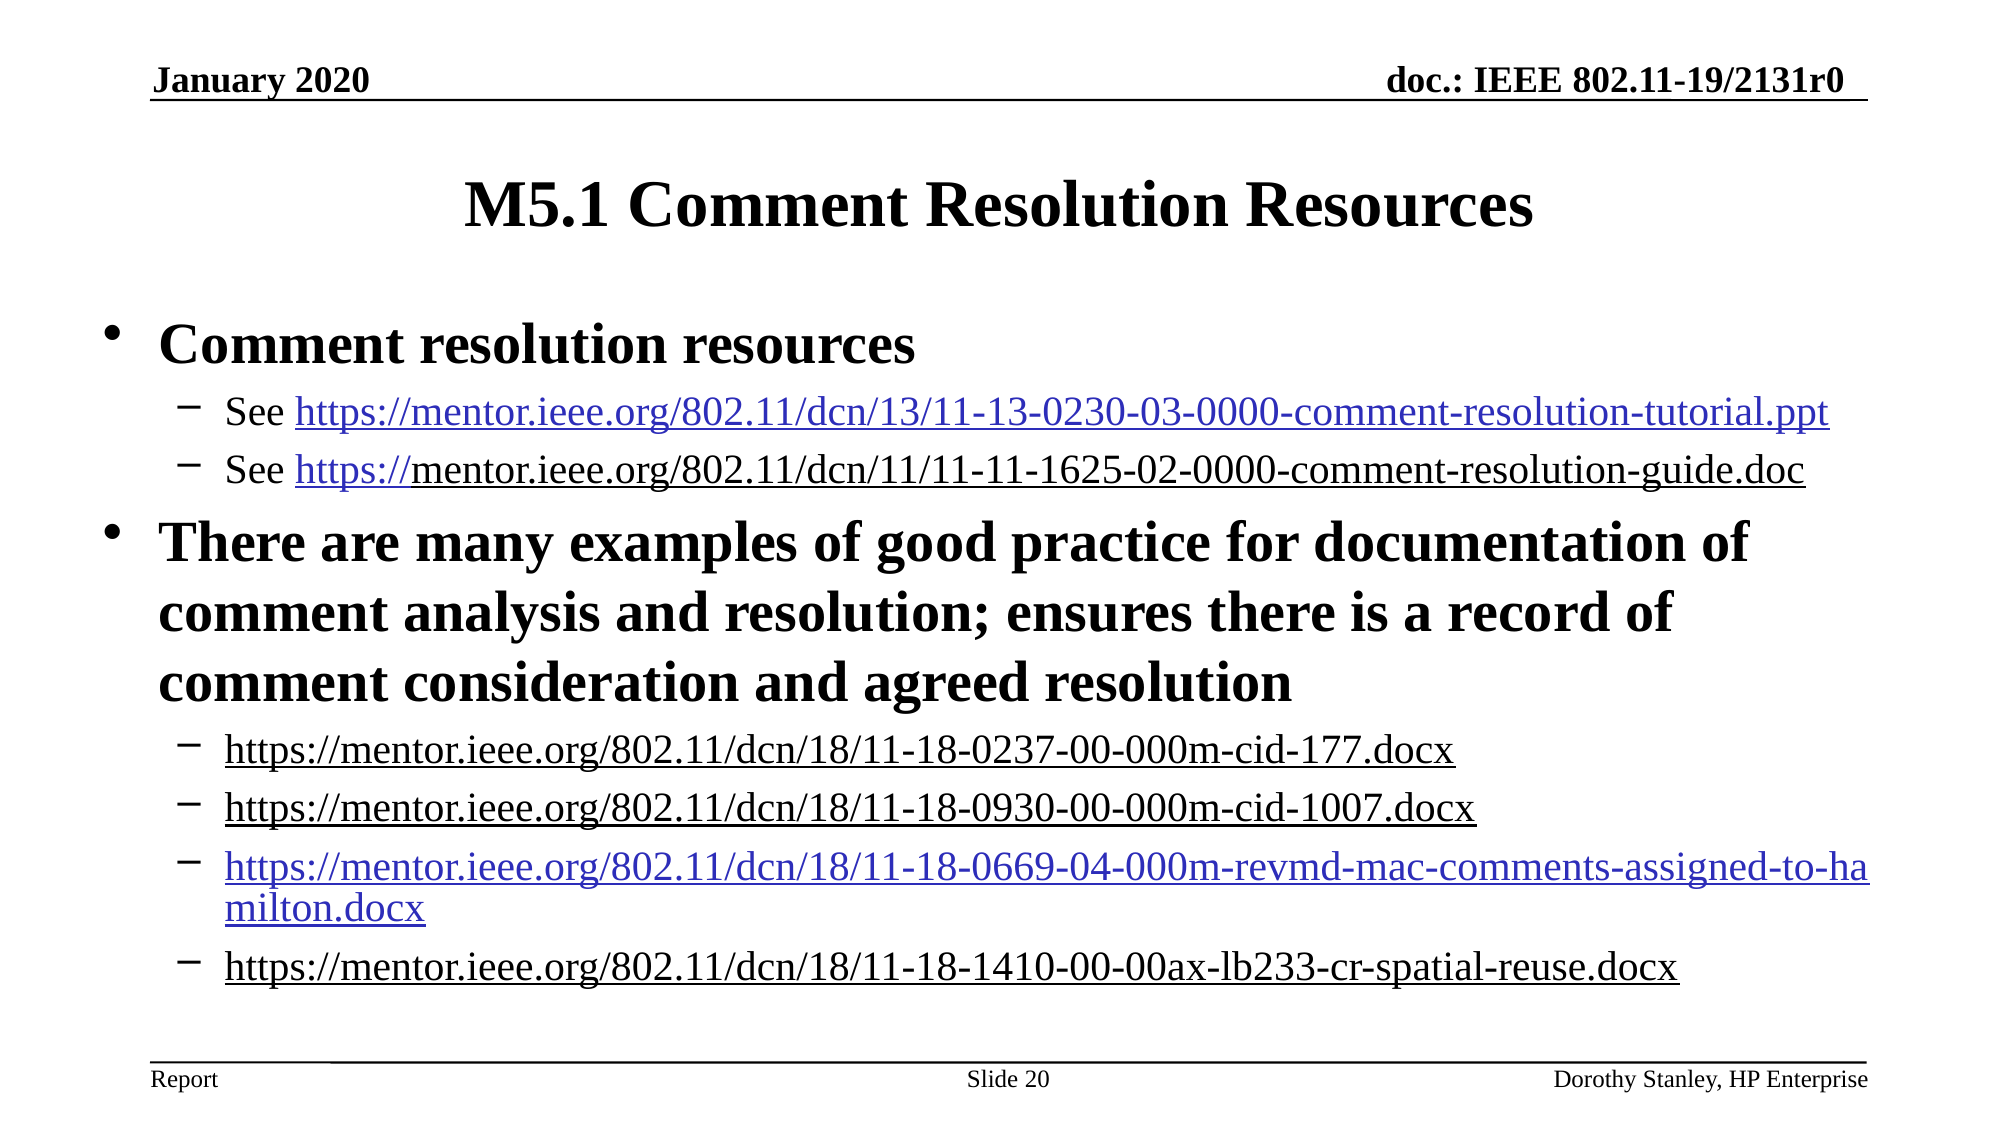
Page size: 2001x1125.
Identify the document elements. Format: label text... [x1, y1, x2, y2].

slide_number Slide 20 [964, 1061, 1053, 1093]
footer Dorothy Stanley, HP Enterprise [1512, 1061, 1869, 1093]
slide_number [152, 54, 406, 101]
title M5.1 Comment Resolution Resources [150, 112, 1850, 288]
list Comment resolution resources See https://mentor.ieee.org/802.11/dcn/13/11-13-0230-03-0000-comment-resolution-tutorial.ppt See https://mentor.ieee.org/802.11/dcn/11/11-11-1625-02-0000-comment-resolution-guide.doc There are many examples of good practice for documentation of comment analysis and resolution; ensures there is a record of comment consideration and agreed resolution https://mentor.ieee.org/802.11/dcn/18/11-18-0237-00-000m-cid-177.docx https://mentor.ieee.org/802.11/dcn/18/11-18-0930-00-000m-cid-1007.docx https://mentor.ieee.org/802.11/dcn/18/11-18-0669-04-000m-revmd-mac-comments-assigned-to-hamilton.docx https://mentor.ieee.org/802.11/dcn/18/11-18-1410-00-00ax-lb233-cr-spatial-reuse.docx [87, 297, 1913, 975]
